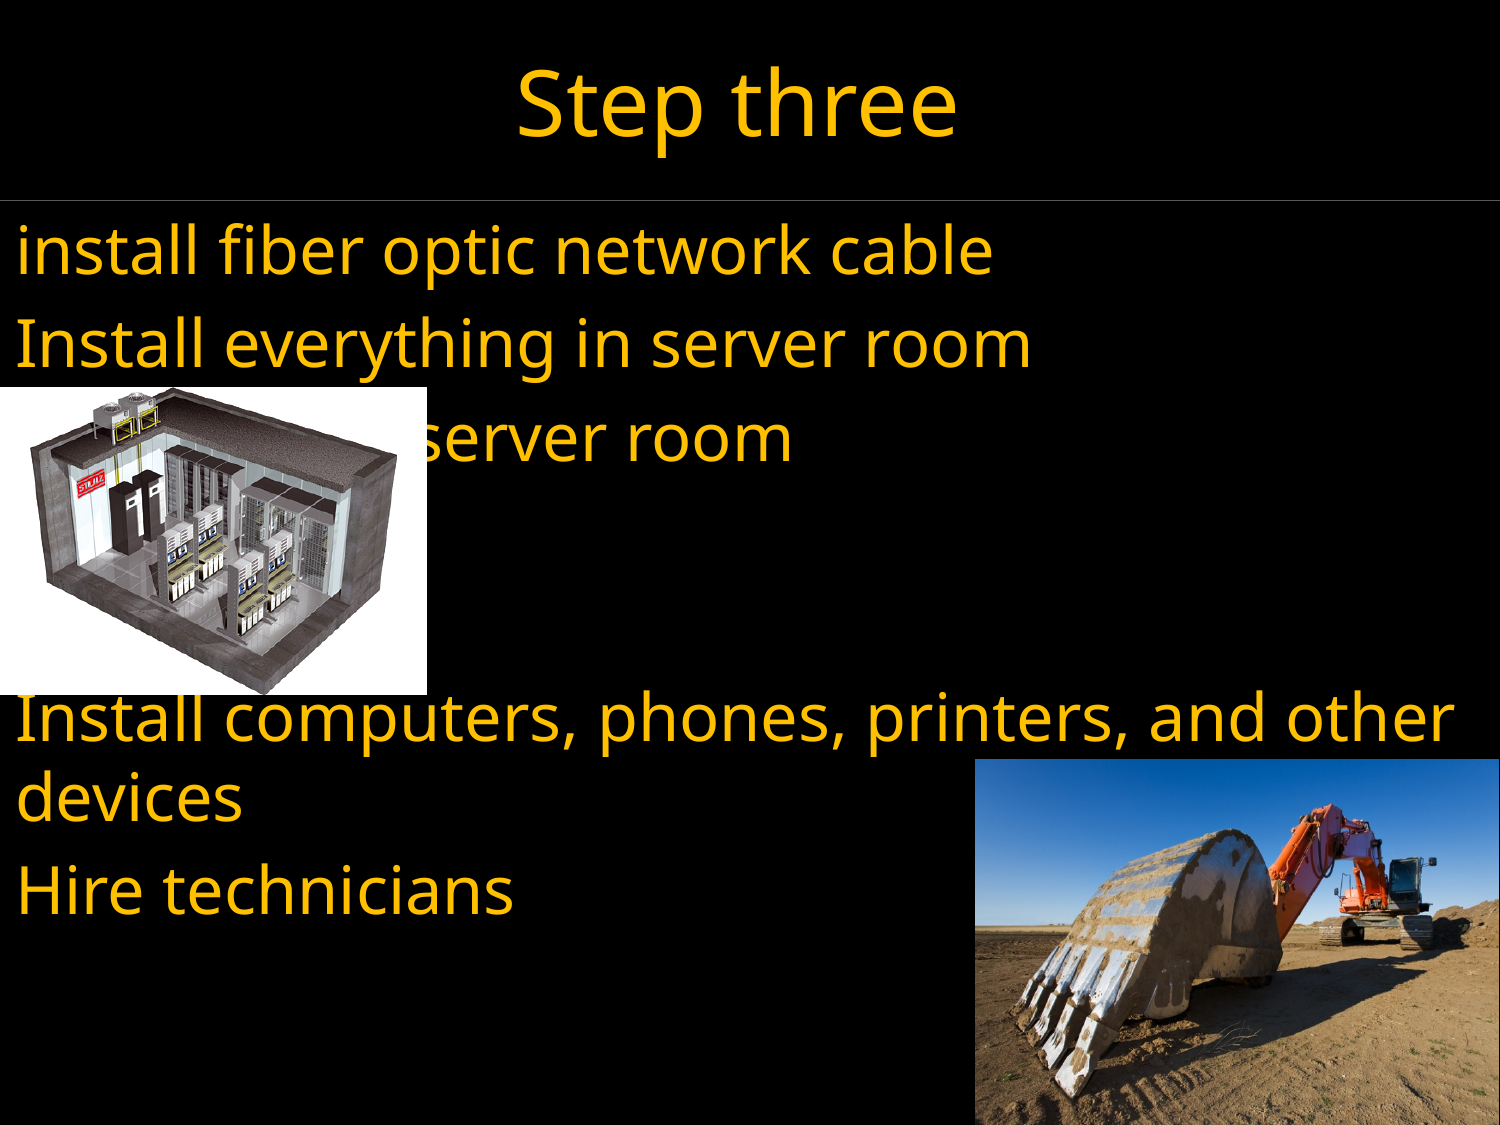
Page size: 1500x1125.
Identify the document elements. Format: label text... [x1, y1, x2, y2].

title Step three [0, 0, 1500, 200]
picture [974, 759, 1499, 1125]
picture [0, 387, 427, 695]
list install fiber optic network cable Install everything in server room server room Install computers, phones, printers, and other devices Hire technicians [0, 200, 1500, 1125]
